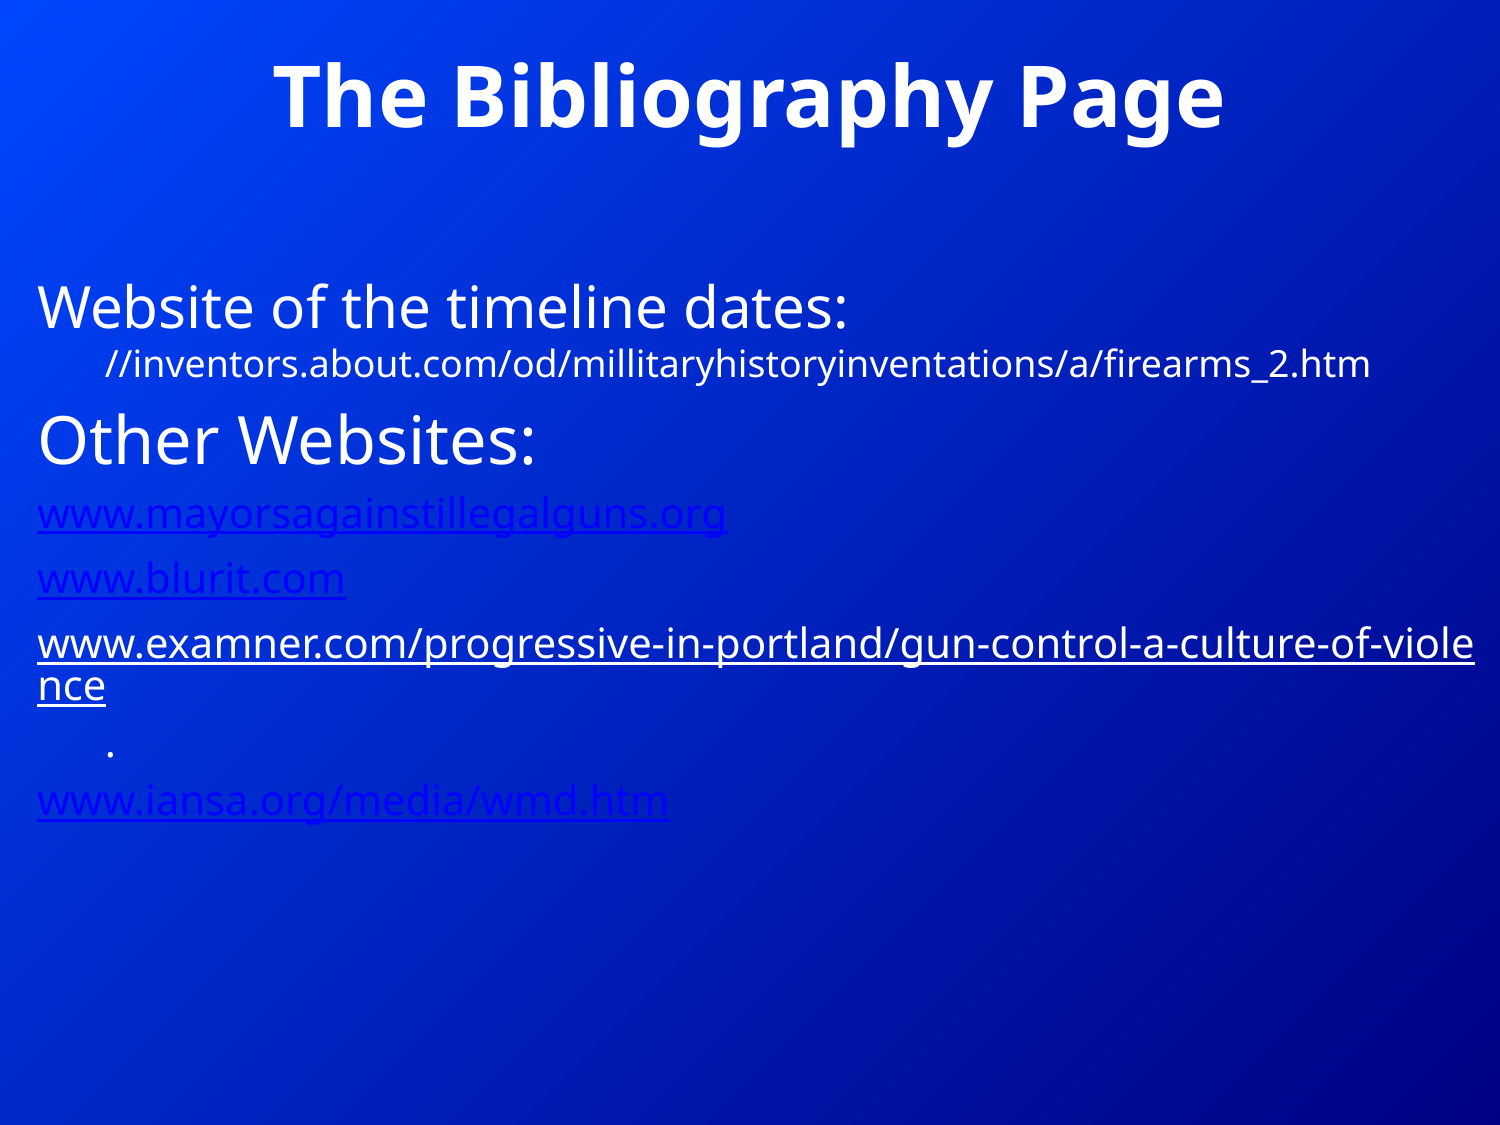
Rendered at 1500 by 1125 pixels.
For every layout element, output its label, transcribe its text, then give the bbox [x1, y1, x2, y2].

title The Bibliography Page [75, 0, 1425, 188]
list Website of the timeline dates: //inventors.about.com/od/millitaryhistoryinventations/a/firearms_2.htm Other Websites: www.mayorsagainstillegalguns.org www.blurit.com www.examner.com/progressive-in-portland/gun-control-a-culture-of-violence. www.iansa.org/media/wmd.htm [0, 262, 1500, 1125]
